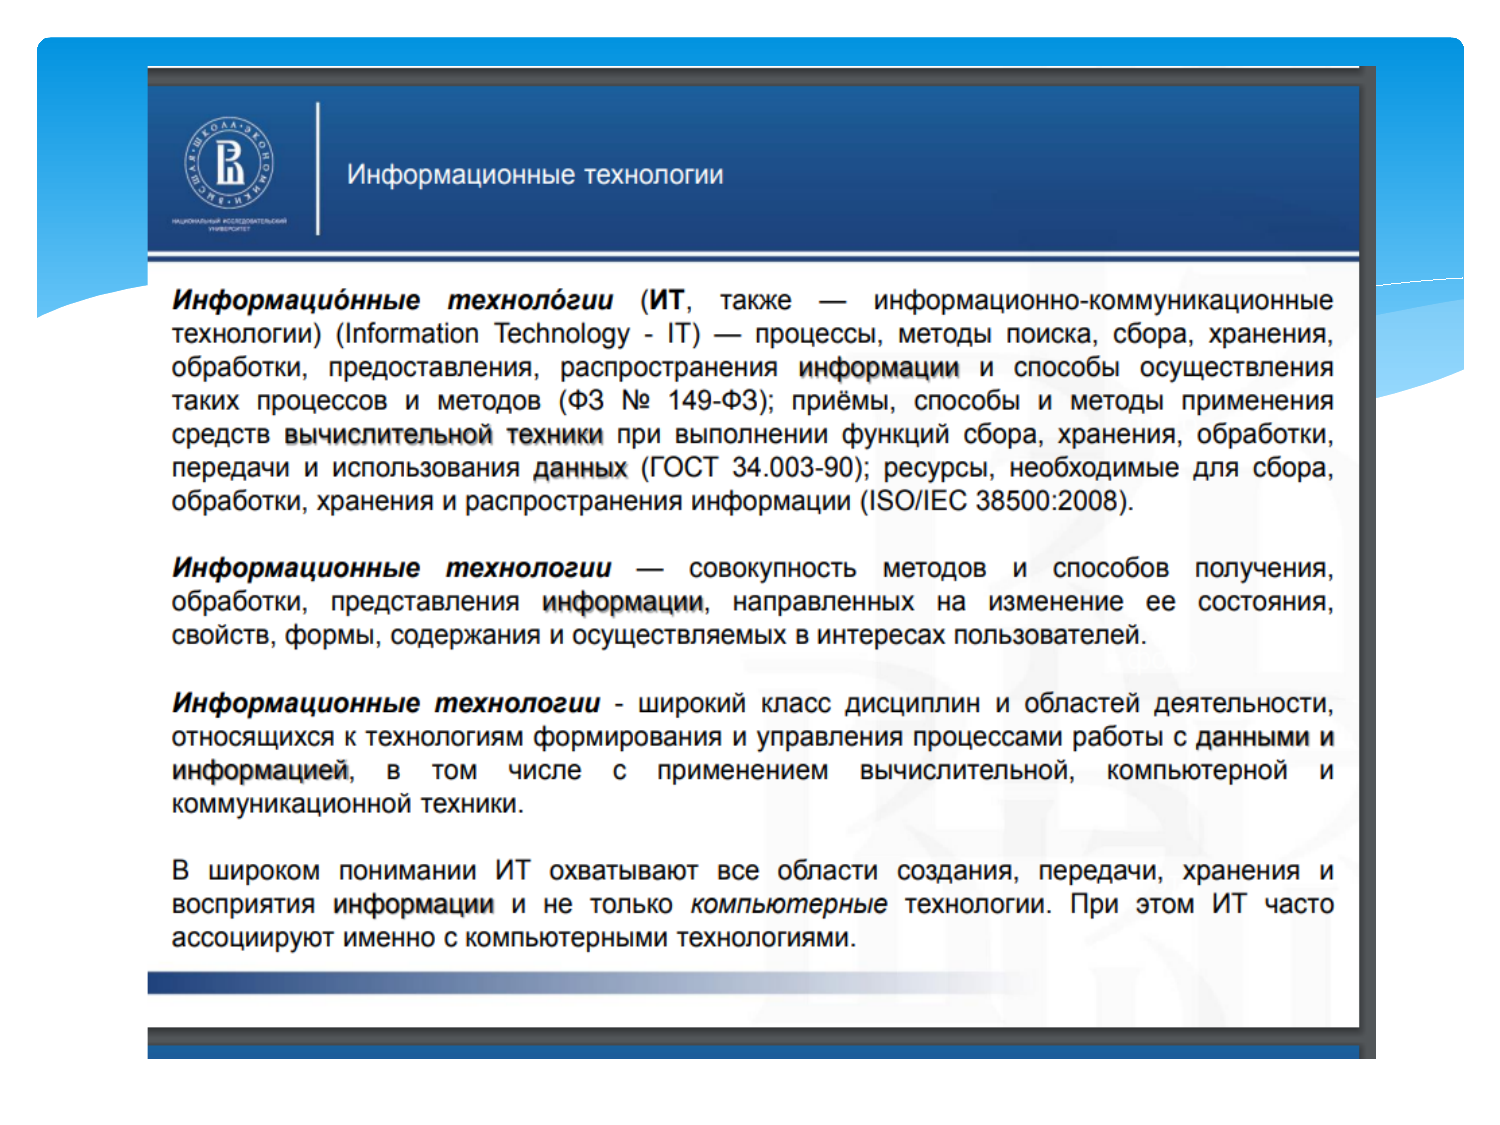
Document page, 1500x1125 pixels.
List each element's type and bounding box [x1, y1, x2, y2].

picture [147, 67, 1377, 1059]
